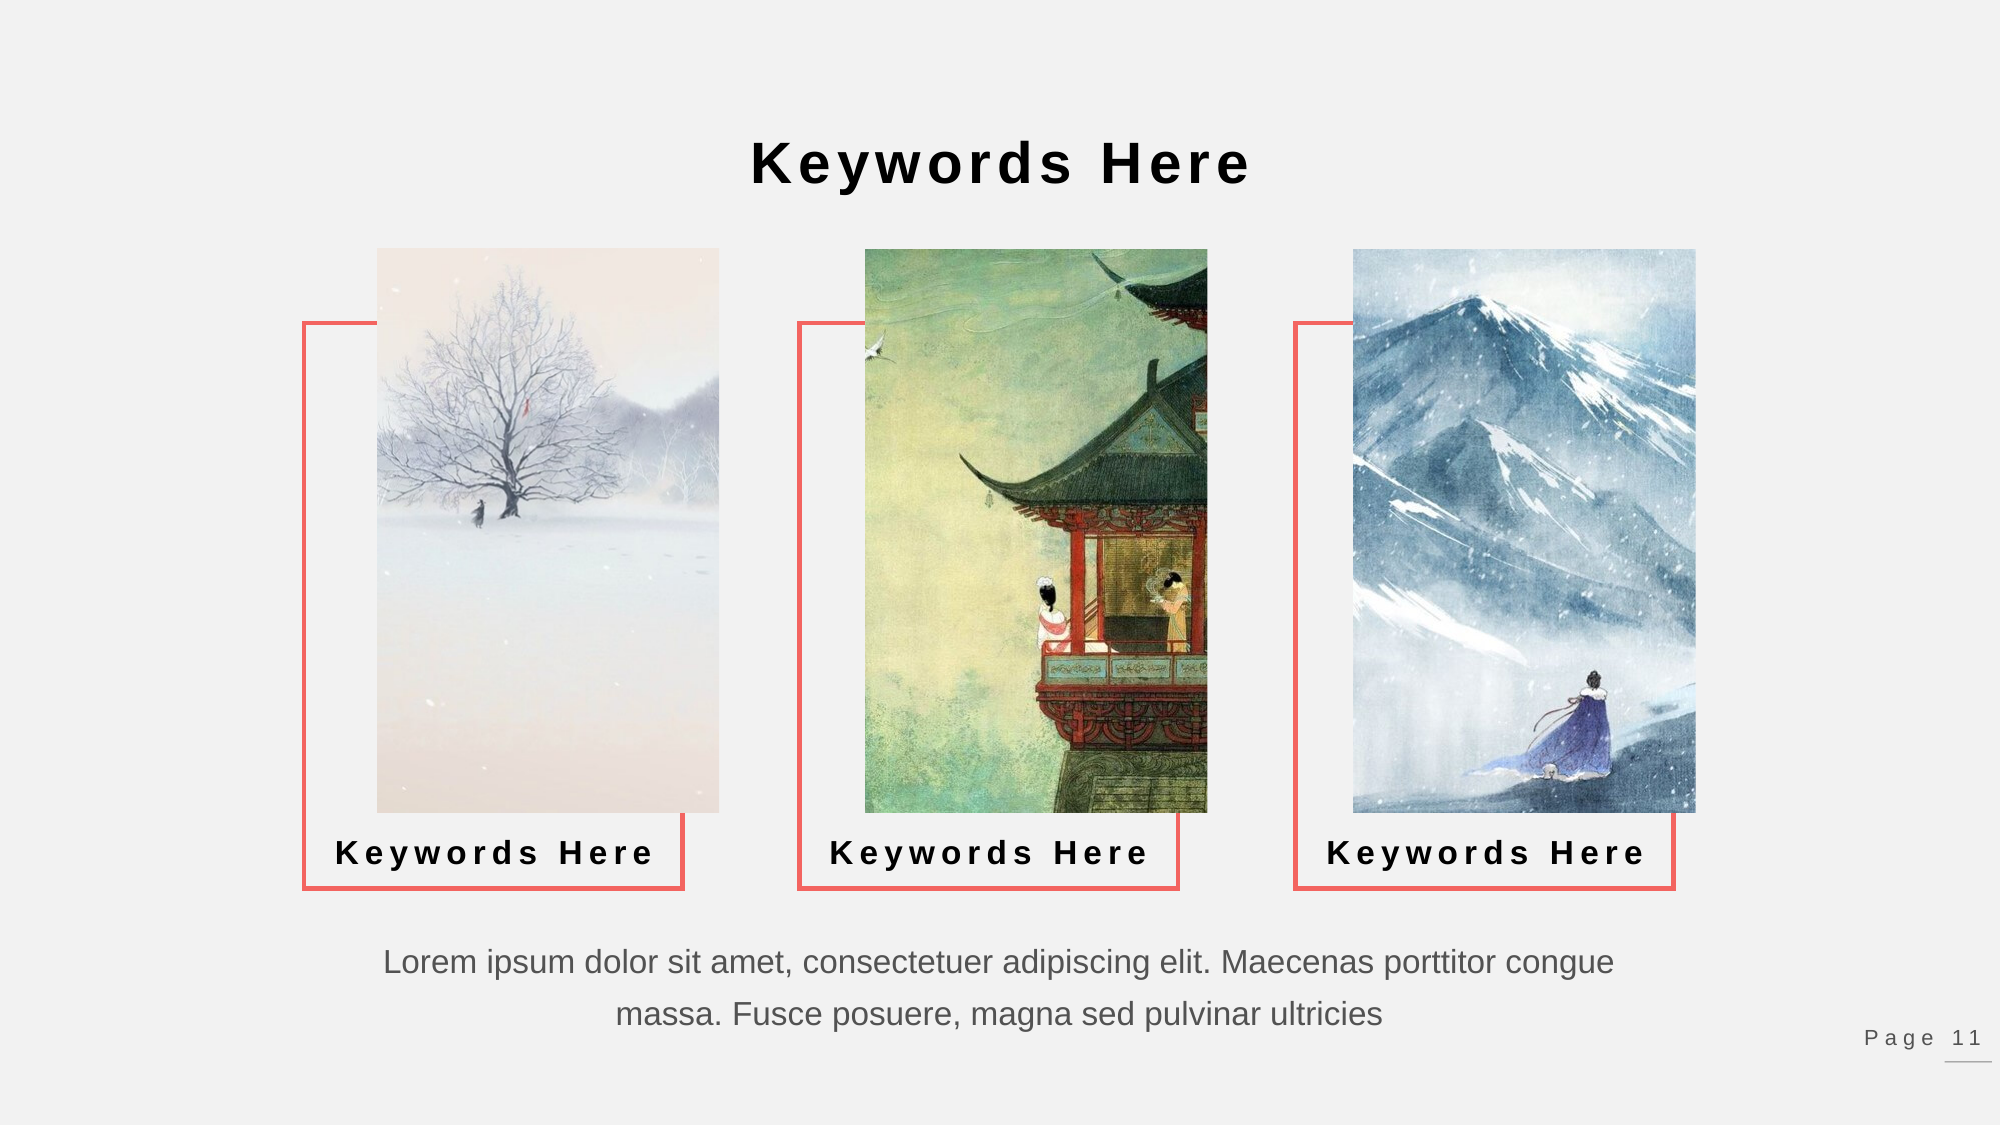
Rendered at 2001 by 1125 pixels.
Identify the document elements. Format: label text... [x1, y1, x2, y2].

text_box [799, 322, 1179, 889]
text_box Keywords Here [729, 117, 1271, 203]
picture [376, 248, 720, 813]
slide_number Page 11 [1830, 1007, 1996, 1068]
text_box [303, 322, 684, 889]
text_box Keywords Here [318, 823, 669, 879]
picture [1353, 249, 1696, 813]
text_box [1294, 322, 1675, 889]
text_box Lorem ipsum dolor sit amet, consectetuer adipiscing elit. Maecenas porttitor congue massa. Fusce posuere, magna sed pulvinar ultricies [351, 920, 1649, 1040]
picture [864, 249, 1208, 813]
text_box Keywords Here [1309, 823, 1660, 879]
text_box Keywords Here [812, 823, 1163, 879]
